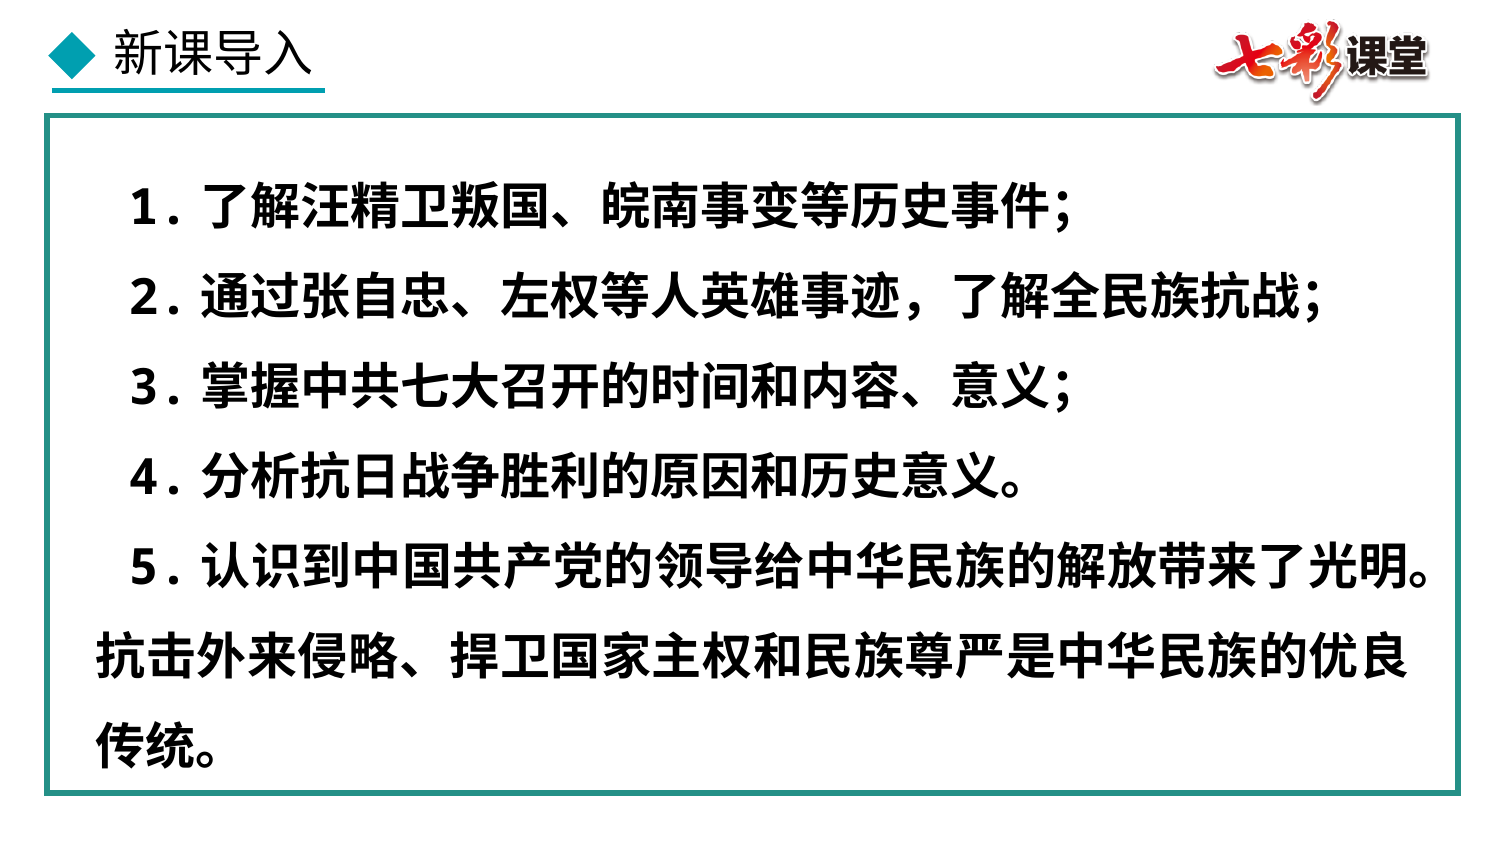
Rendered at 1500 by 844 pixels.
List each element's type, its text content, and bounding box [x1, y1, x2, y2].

text_box 1.了解汪精卫叛国、皖南事变等历史事件； 2.通过张自忠、左权等人英雄事迹，了解全民族抗战； 3.掌握中共七大召开的时间和内容、意义； 4.分析抗日战争胜利的原因和历史意义。 5.认识到中国共产党的领导给中华民族的解放带来了光明。抗击外来侵略、捍卫国家主权和民族尊严是中华民族的优良传统。 [84, 139, 1422, 781]
picture [1210, 15, 1434, 106]
